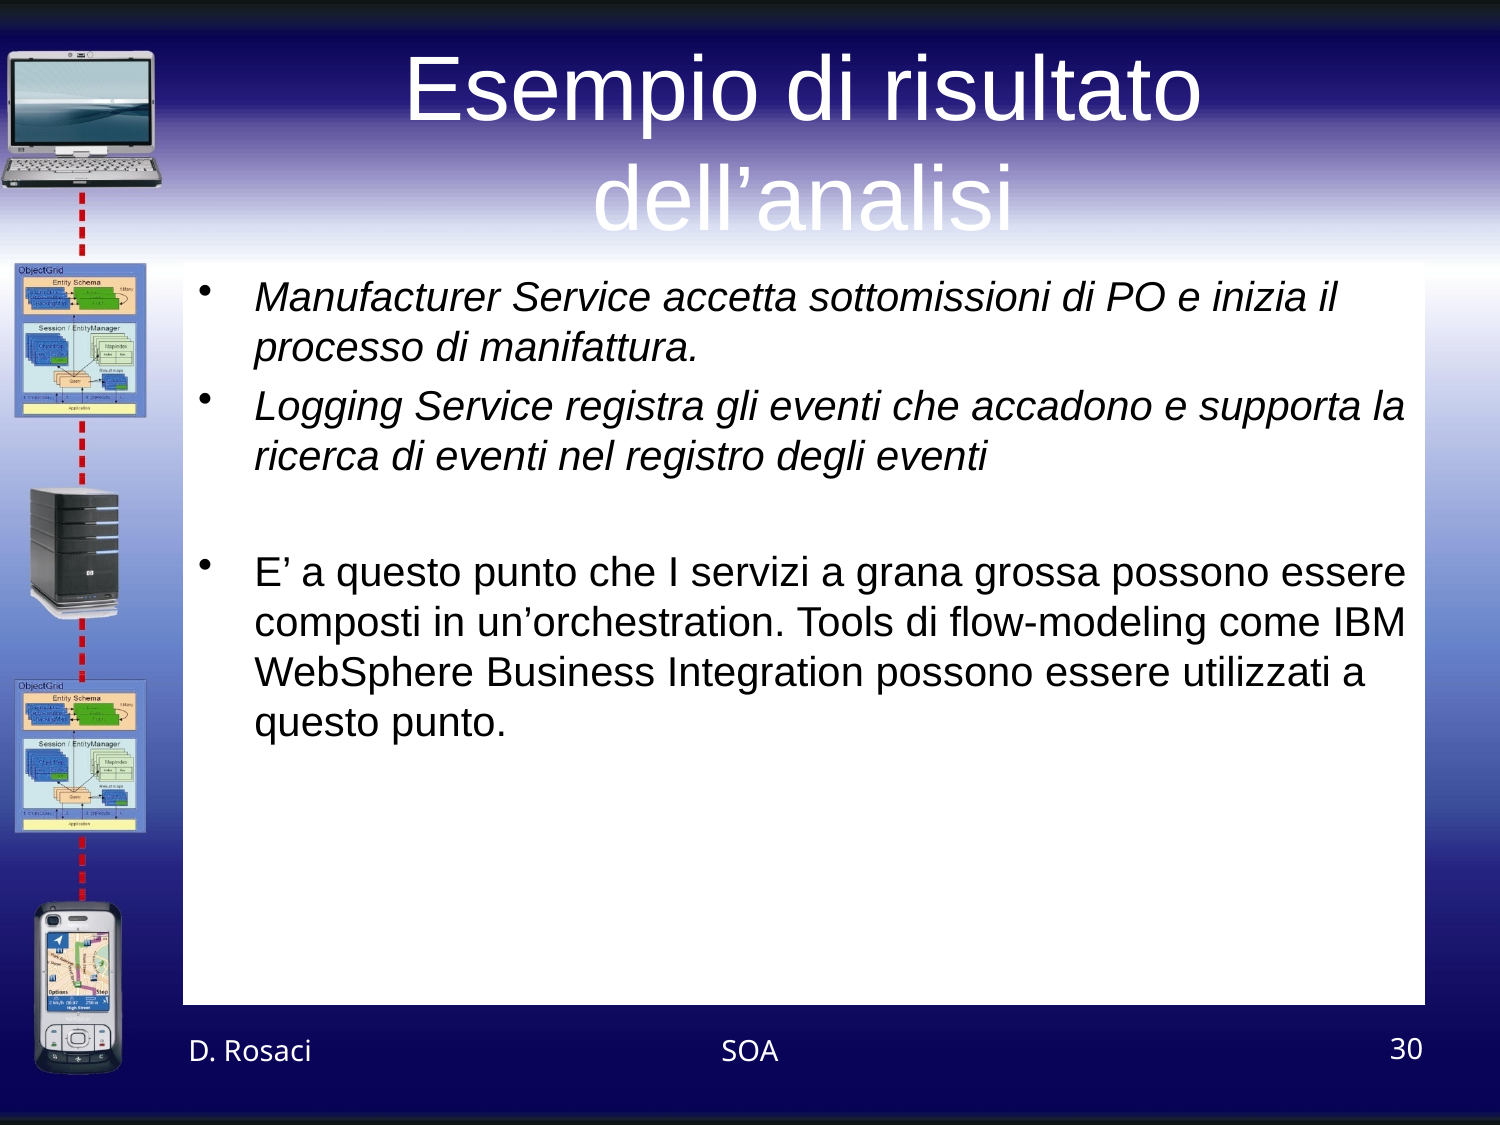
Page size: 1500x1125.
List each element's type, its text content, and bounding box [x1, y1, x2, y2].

slide_number D. Rosaci [74, 1024, 426, 1103]
title Esempio di risultato dell’analisi [182, 44, 1426, 233]
picture [0, 0, 1500, 1125]
footer SOA [512, 1024, 988, 1103]
list Manufacturer Service accetta sottomissioni di PO e inizia il processo di manifattura. Logging Service registra gli eventi che accadono e supporta la ricerca di eventi nel registro degli eventi E’ a questo punto che I servizi a grana grossa possono essere composti in un’orchestration. Tools di flow-modeling come IBM WebSphere Business Integration possono essere utilizzati a questo punto. [182, 262, 1426, 1006]
